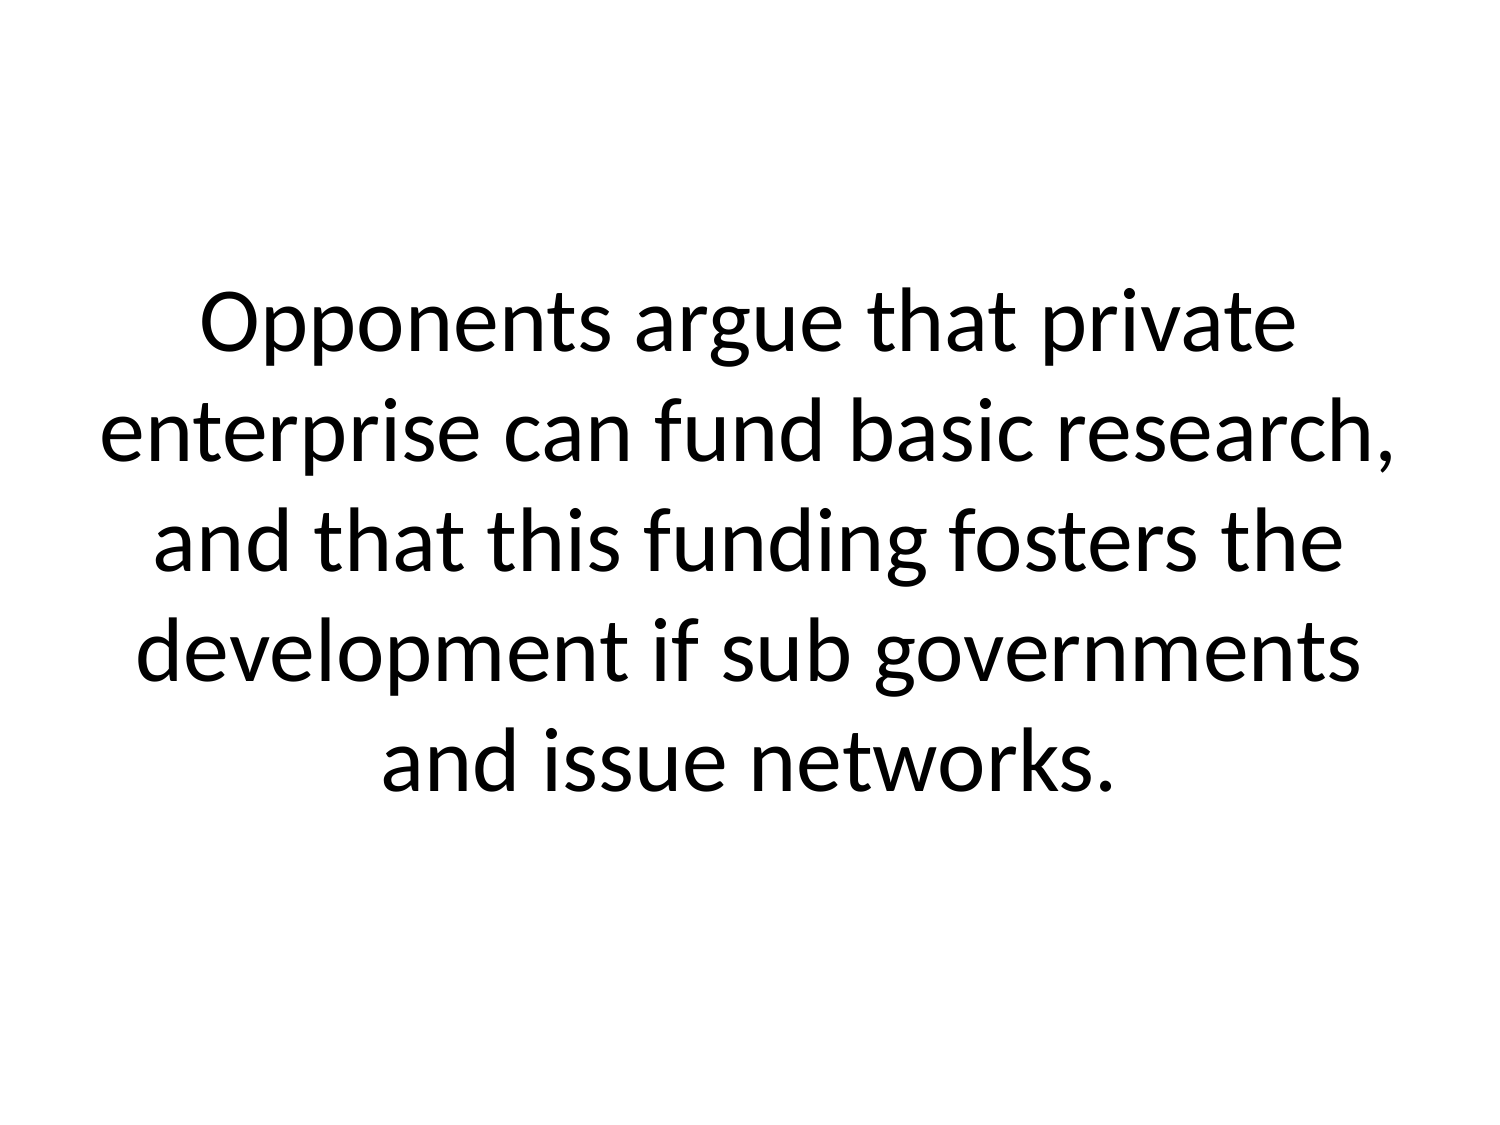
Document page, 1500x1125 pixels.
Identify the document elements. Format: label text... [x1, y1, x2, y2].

title Opponents argue that private enterprise can fund basic research, and that this funding fosters the development if sub governments and issue networks. [74, 44, 1426, 1026]
